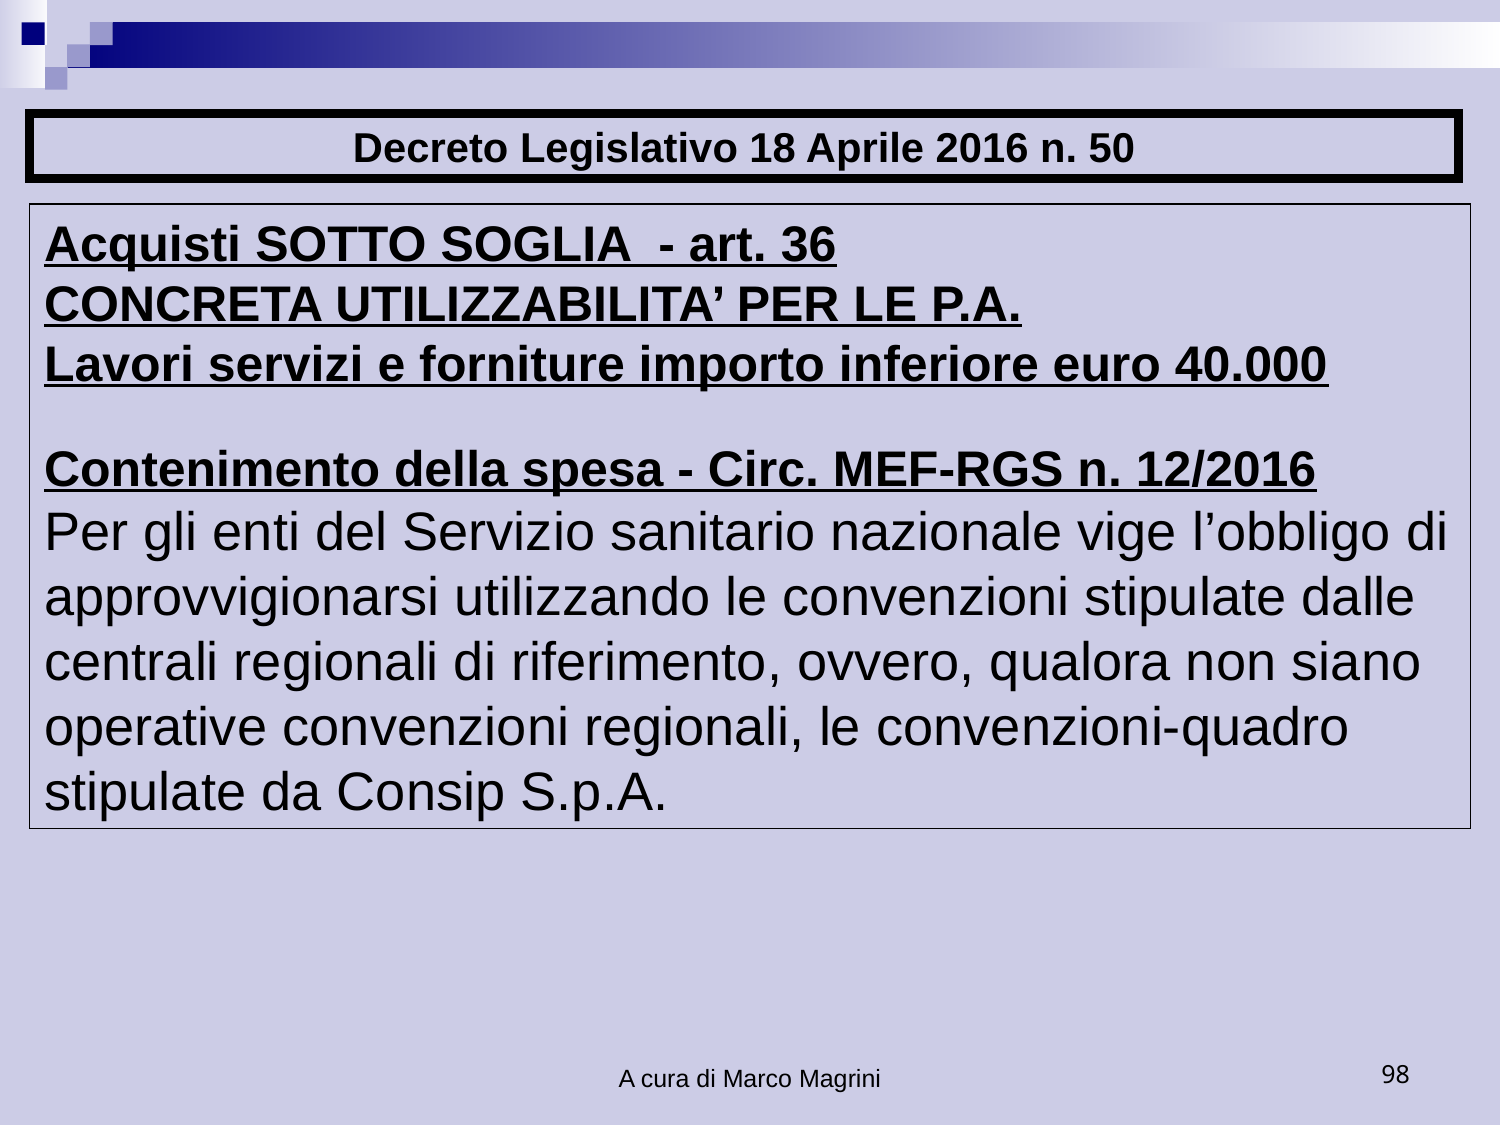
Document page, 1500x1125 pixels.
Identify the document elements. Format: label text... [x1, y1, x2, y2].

text_box Decreto Legislativo 18 Aprile 2016 n. 50 [29, 113, 1459, 179]
footer A cura di Marco Magrini [512, 1025, 988, 1100]
text_box Acquisti SOTTO SOGLIA - art. 36 CONCRETA UTILIZZABILITA’ PER LE P.A. Lavori servizi e forniture importo inferiore euro 40.000 Contenimento della spesa - Circ. MEF-RGS n. 12/2016 Per gli enti del Servizio sanitario nazionale vige l’obbligo di approvvigionarsi utilizzando le convenzioni stipulate dalle centrali regionali di riferimento, ovvero, qualora non siano operative convenzioni regionali, le convenzioni-quadro stipulate da Consip S.p.A. [29, 203, 1471, 829]
slide_number 98 [1074, 1025, 1425, 1100]
